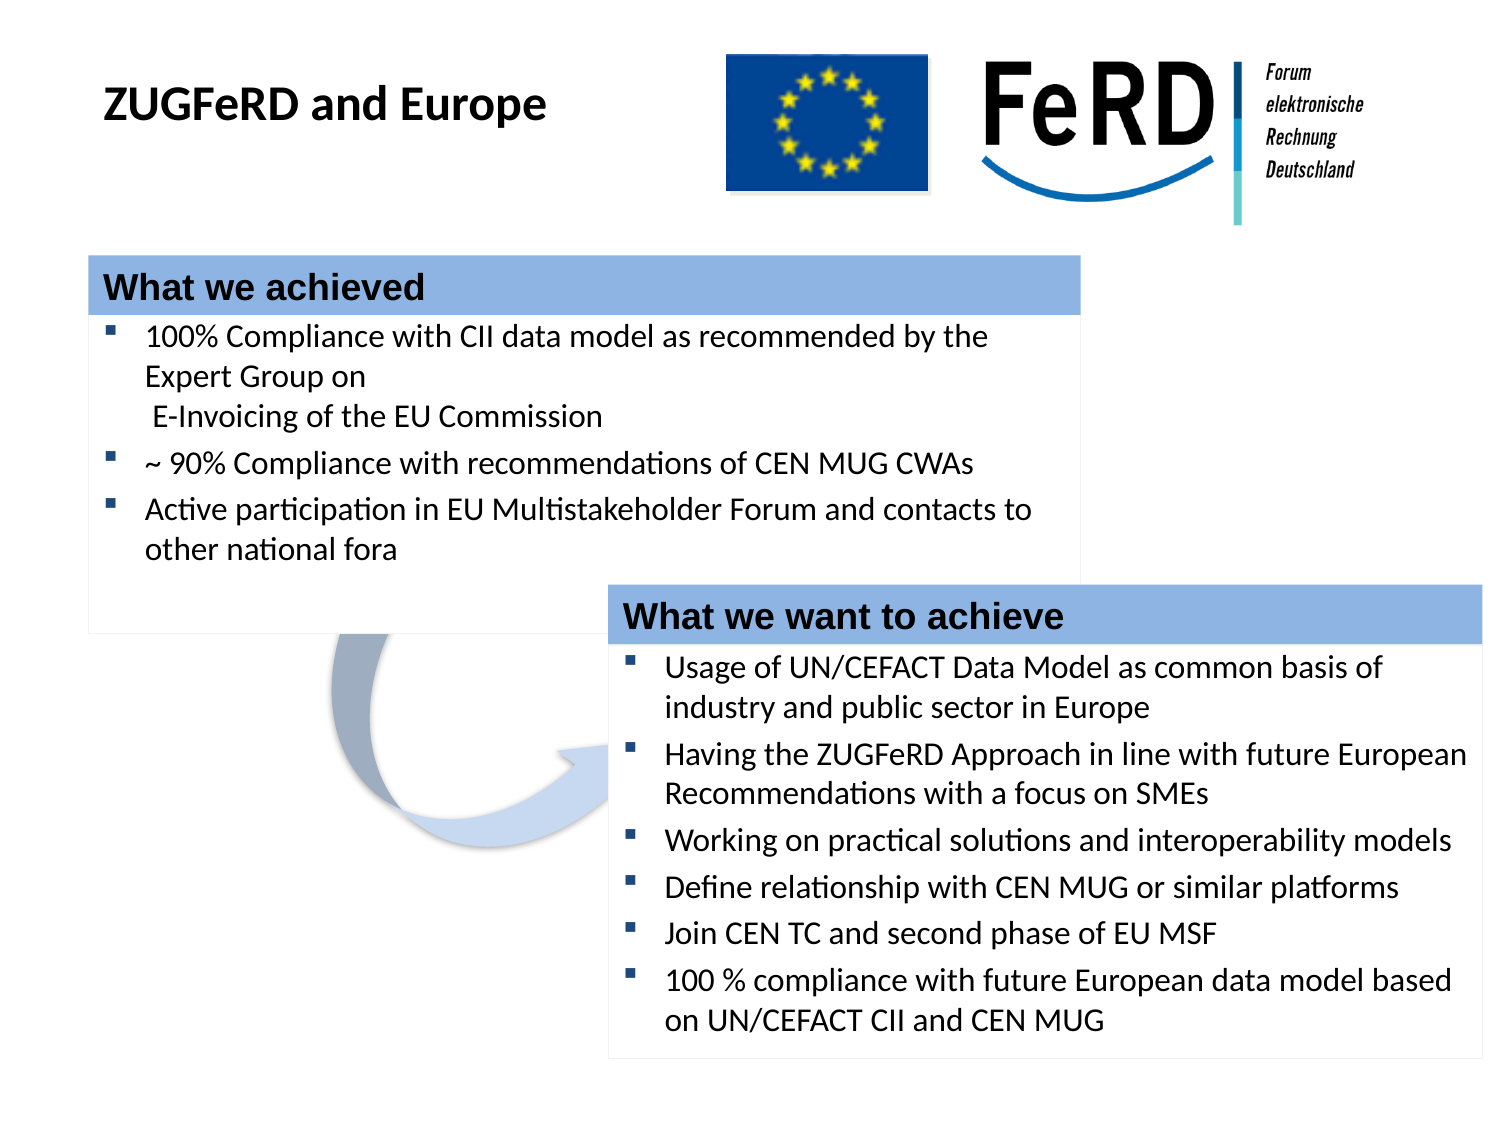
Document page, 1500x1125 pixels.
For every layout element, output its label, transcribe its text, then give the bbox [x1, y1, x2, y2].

text_box What we achieved [88, 255, 1081, 315]
picture [962, 42, 1424, 232]
picture [726, 54, 928, 192]
text_box [330, 634, 608, 848]
title ZUGFeRD and Europe [88, 42, 1258, 159]
text_box What we want to achieve [608, 584, 1483, 645]
text_box 100% Compliance with CII data model as recommended by the Expert Group on E-Invoicing of the EU Commission ~ 90% Compliance with recommendations of CEN MUG CWAs Active participation in EU Multistakeholder Forum and contacts to other national fora [88, 315, 1081, 634]
text_box Usage of UN/CEFACT Data Model as common basis of industry and public sector in Europe Having the ZUGFeRD Approach in line with future European Recommendations with a focus on SMEs Working on practical solutions and interoperability models Define relationship with CEN MUG or similar platforms Join CEN TC and second phase of EU MSF 100 % compliance with future European data model based on UN/CEFACT CII and CEN MUG [608, 645, 1483, 1059]
